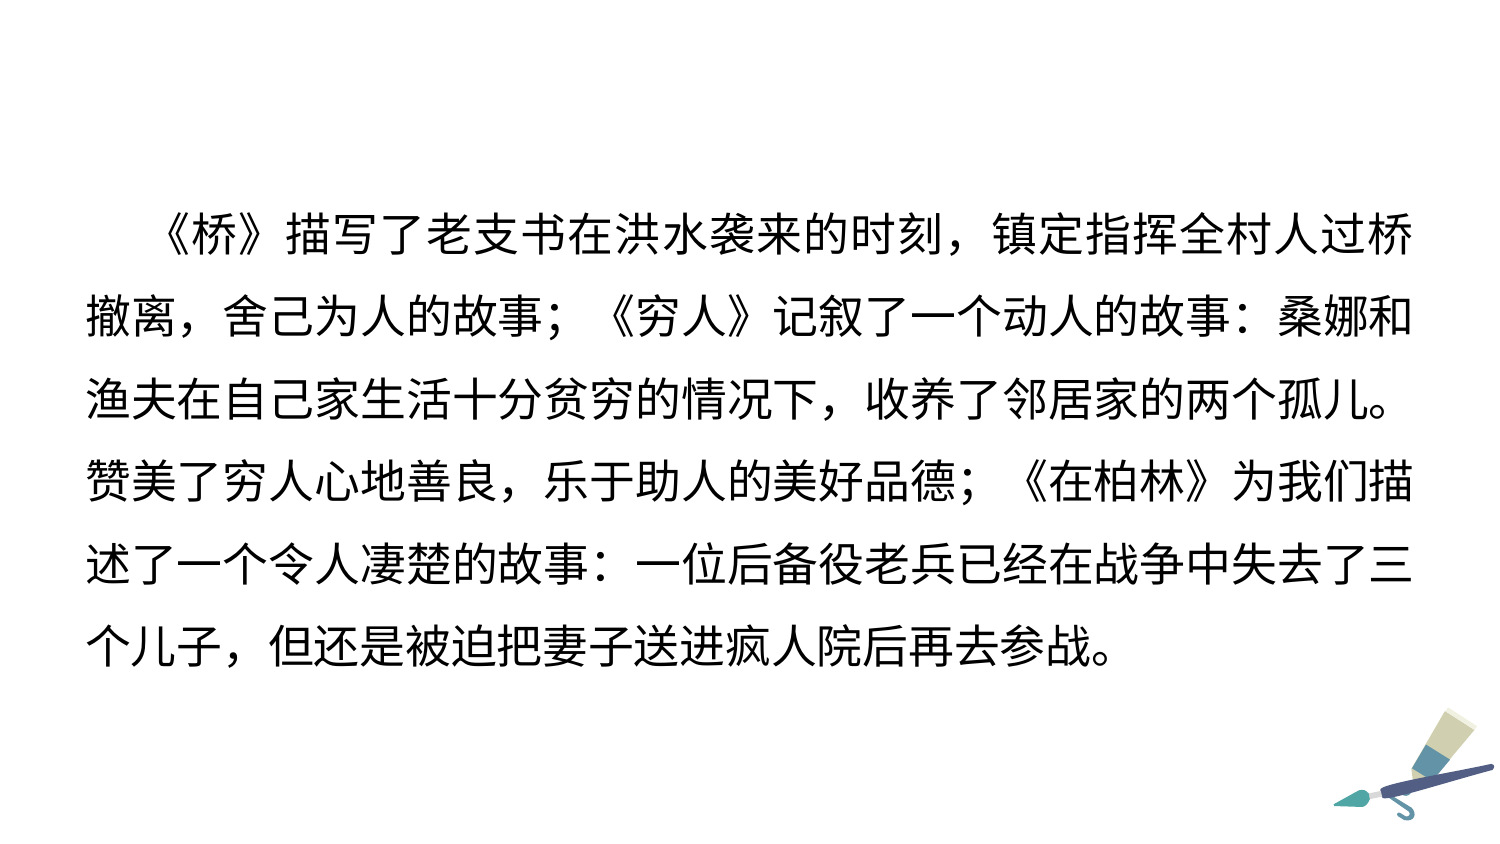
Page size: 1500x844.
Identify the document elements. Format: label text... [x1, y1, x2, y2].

text_box 《桥》描写了老支书在洪水袭来的时刻，镇定指挥全村人过桥撤离，舍己为人的故事；《穷人》记叙了一个动人的故事：桑娜和渔夫在自己家生活十分贫穷的情况下，收养了邻居家的两个孤儿。赞美了穷人心地善良，乐于助人的美好品德；《在柏林》为我们描述了一个令人凄楚的故事：一位后备役老兵已经在战争中失去了三个儿子，但还是被迫把妻子送进疯人院后再去参战。 [24, 170, 1430, 681]
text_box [1358, 708, 1481, 844]
